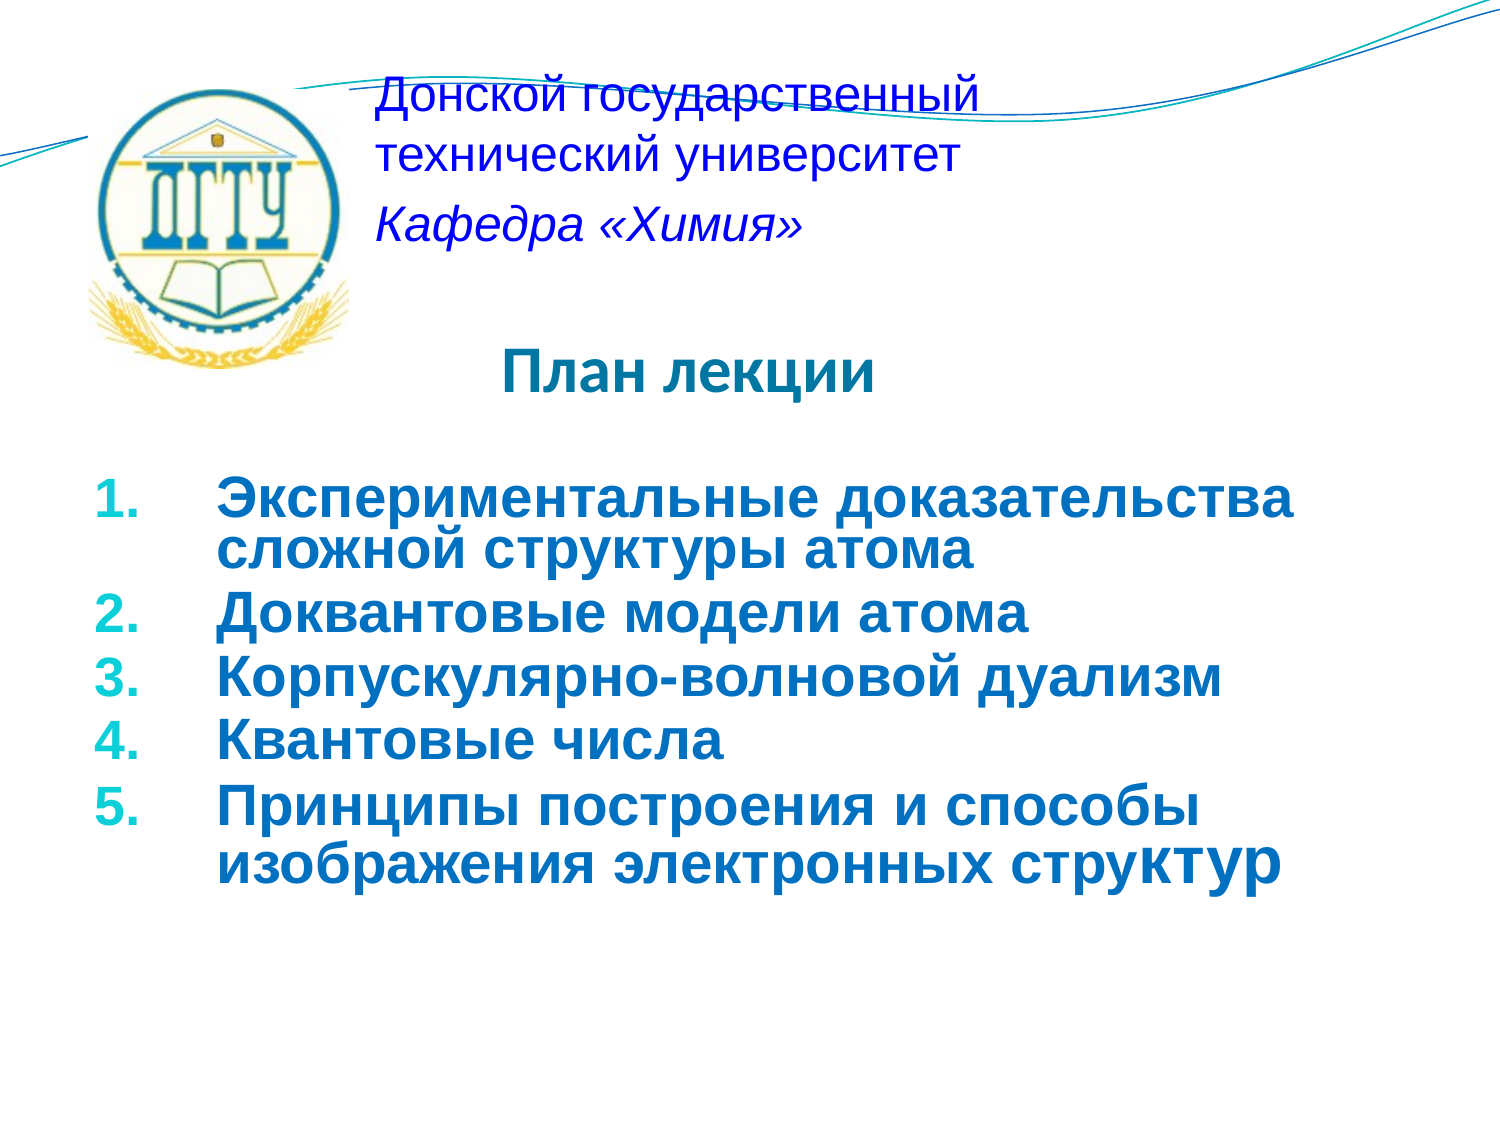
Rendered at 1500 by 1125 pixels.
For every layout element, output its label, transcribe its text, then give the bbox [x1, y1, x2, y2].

title План лекции [501, 302, 1388, 410]
picture [88, 89, 349, 370]
text_box Донской государственный технический университет Кафедра «Химия» [360, 54, 1111, 260]
list Экспериментальные доказательства сложной структуры атома Доквантовые модели атома Корпускулярно-волновой дуализм Квантовые числа Принципы построения и способы изображения электронных структур [86, 467, 1460, 1059]
